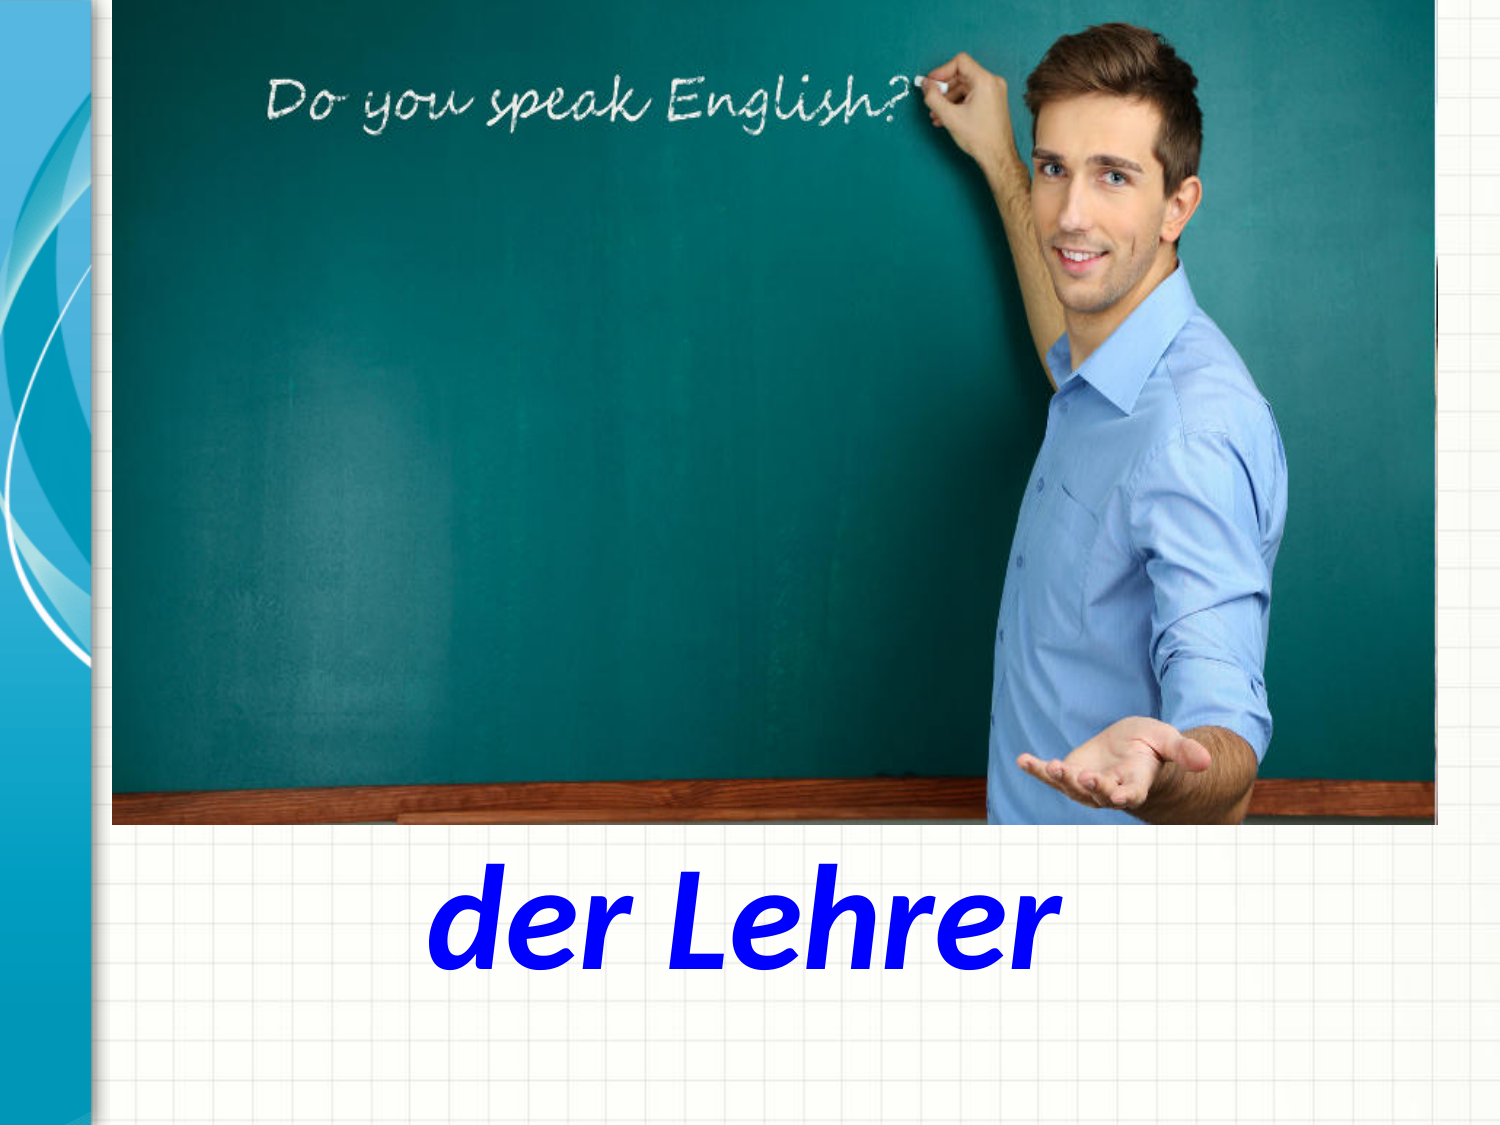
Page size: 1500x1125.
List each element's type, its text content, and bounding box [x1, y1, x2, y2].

picture [0, 0, 1500, 1125]
list der Lehrer [294, 834, 1194, 1013]
